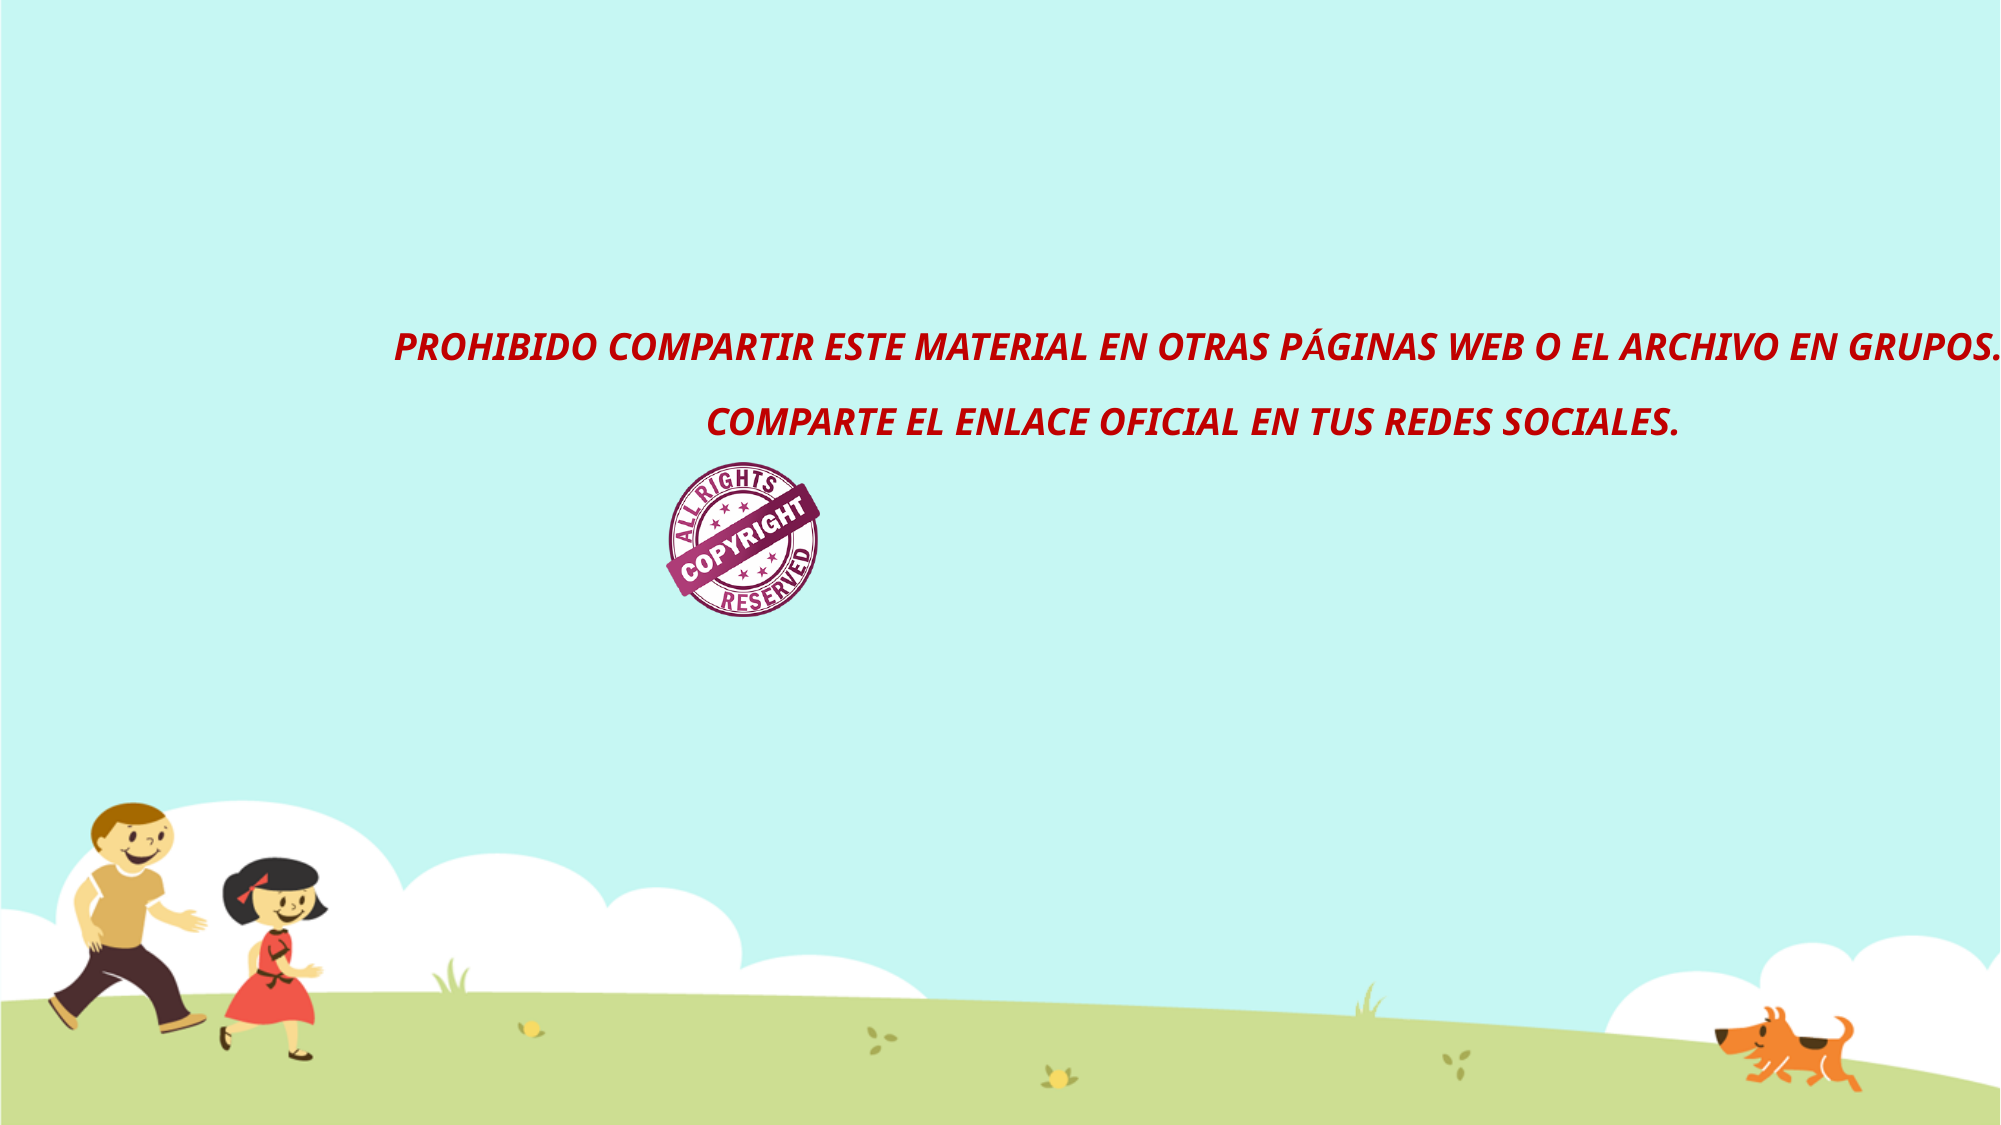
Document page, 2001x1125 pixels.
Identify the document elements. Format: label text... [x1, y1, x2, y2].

text_box PROHIBIDO COMPARTIR ESTE MATERIAL EN OTRAS PÁGINAS WEB O EL ARCHIVO EN GRUPOS. [378, 315, 2000, 420]
text_box COMPARTE EL ENLACE OFICIAL EN TUS REDES SOCIALES. [690, 390, 1708, 495]
picture [0, 0, 2001, 1125]
